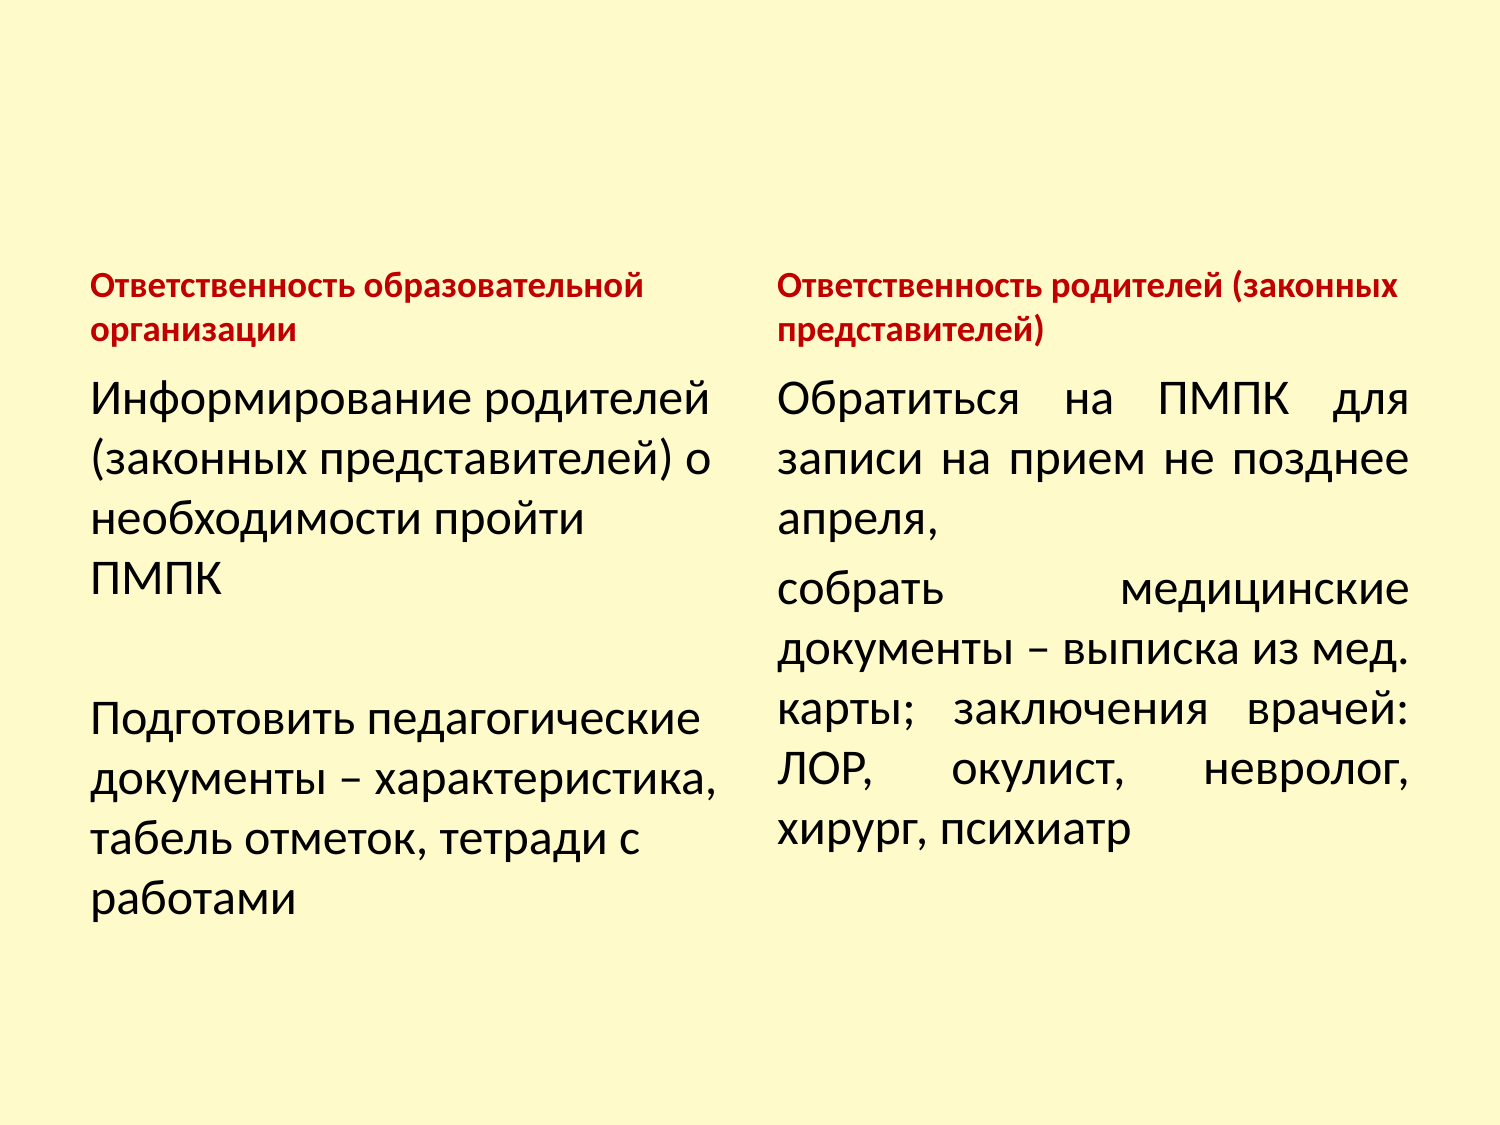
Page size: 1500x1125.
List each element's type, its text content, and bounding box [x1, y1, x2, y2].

list Ответственность родителей (законных представителей) [761, 251, 1425, 356]
list Информирование родителей (законных представителей) о необходимости пройти ПМПК Подготовить педагогические документы – характеристика, табель отметок, тетради с работами [75, 356, 738, 1005]
list Обратиться на ПМПК для записи на прием не позднее апреля, собрать медицинские документы – выписка из мед. карты; заключения врачей: ЛОР, окулист, невролог, хирург, психиатр [761, 356, 1425, 1005]
list Ответственность образовательной организации [75, 251, 738, 356]
